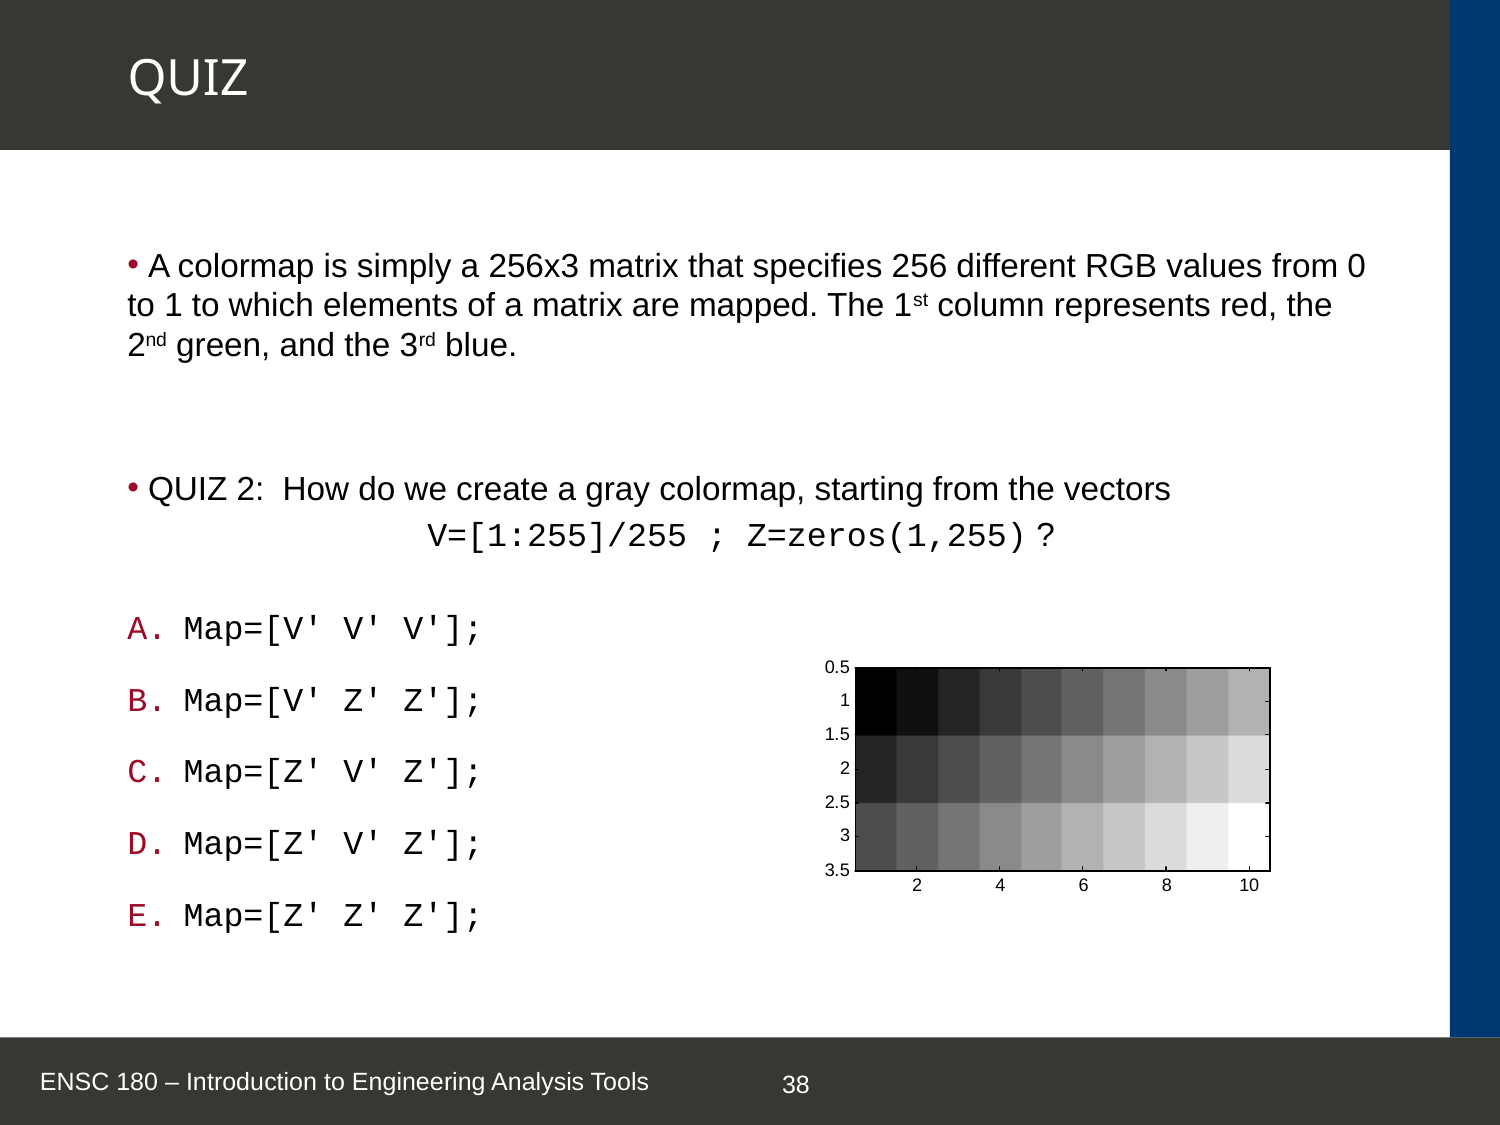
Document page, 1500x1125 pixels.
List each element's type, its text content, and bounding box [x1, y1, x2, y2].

title QUIZ [112, 37, 1450, 138]
list A colormap is simply a 256x3 matrix that specifies 256 different RGB values from 0 to 1 to which elements of a matrix are mapped. The 1st column represents red, the 2nd green, and the 3rd blue. QUIZ 2: How do we create a gray colormap, starting from the vectors V=[1:255]/255 ; Z=zeros(1,255) ? Map=[V' V' V']; Map=[V' Z' Z']; Map=[Z' V' Z']; Map=[Z' V' Z']; Map=[Z' Z' Z']; [112, 236, 1388, 1028]
footer ENSC 180 – Introduction to Engineering Analysis Tools [24, 1057, 740, 1113]
picture [785, 649, 1322, 900]
